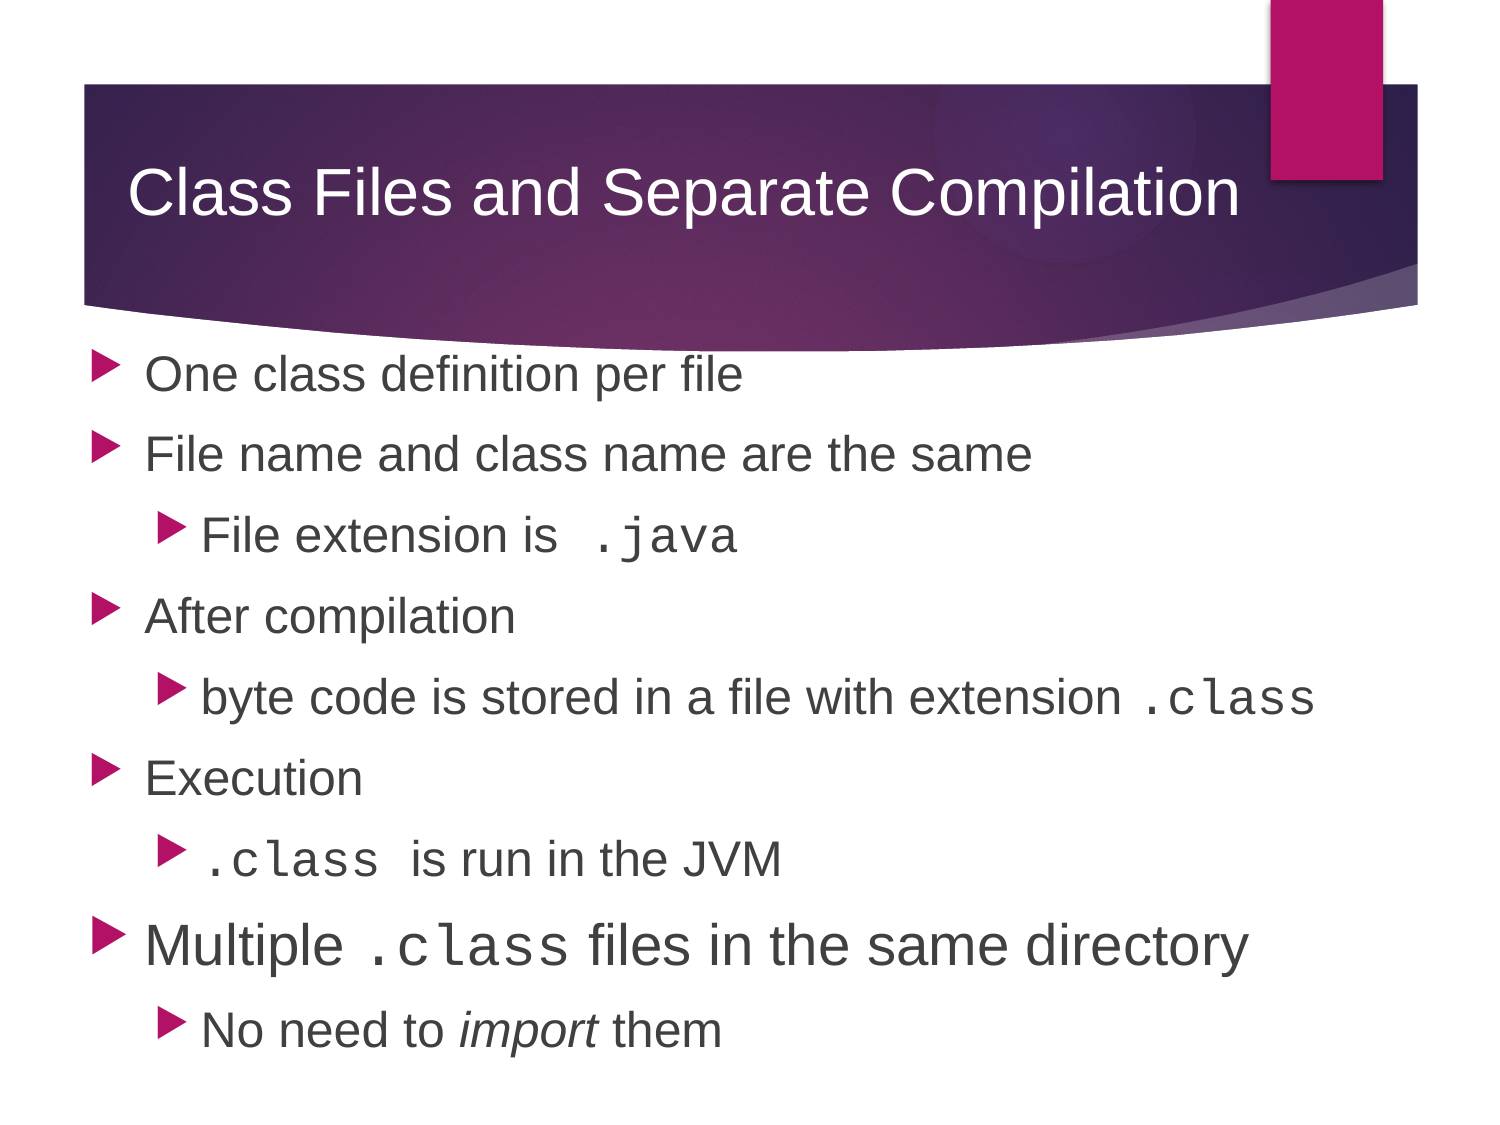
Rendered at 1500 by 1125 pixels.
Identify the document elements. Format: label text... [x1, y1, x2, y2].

title Class Files and Separate Compilation [112, 92, 1388, 296]
list One class definition per file File name and class name are the same File extension is .java After compilation byte code is stored in a file with extension .class Execution .class is run in the JVM Multiple .class files in the same directory No need to import them [73, 333, 1427, 1066]
